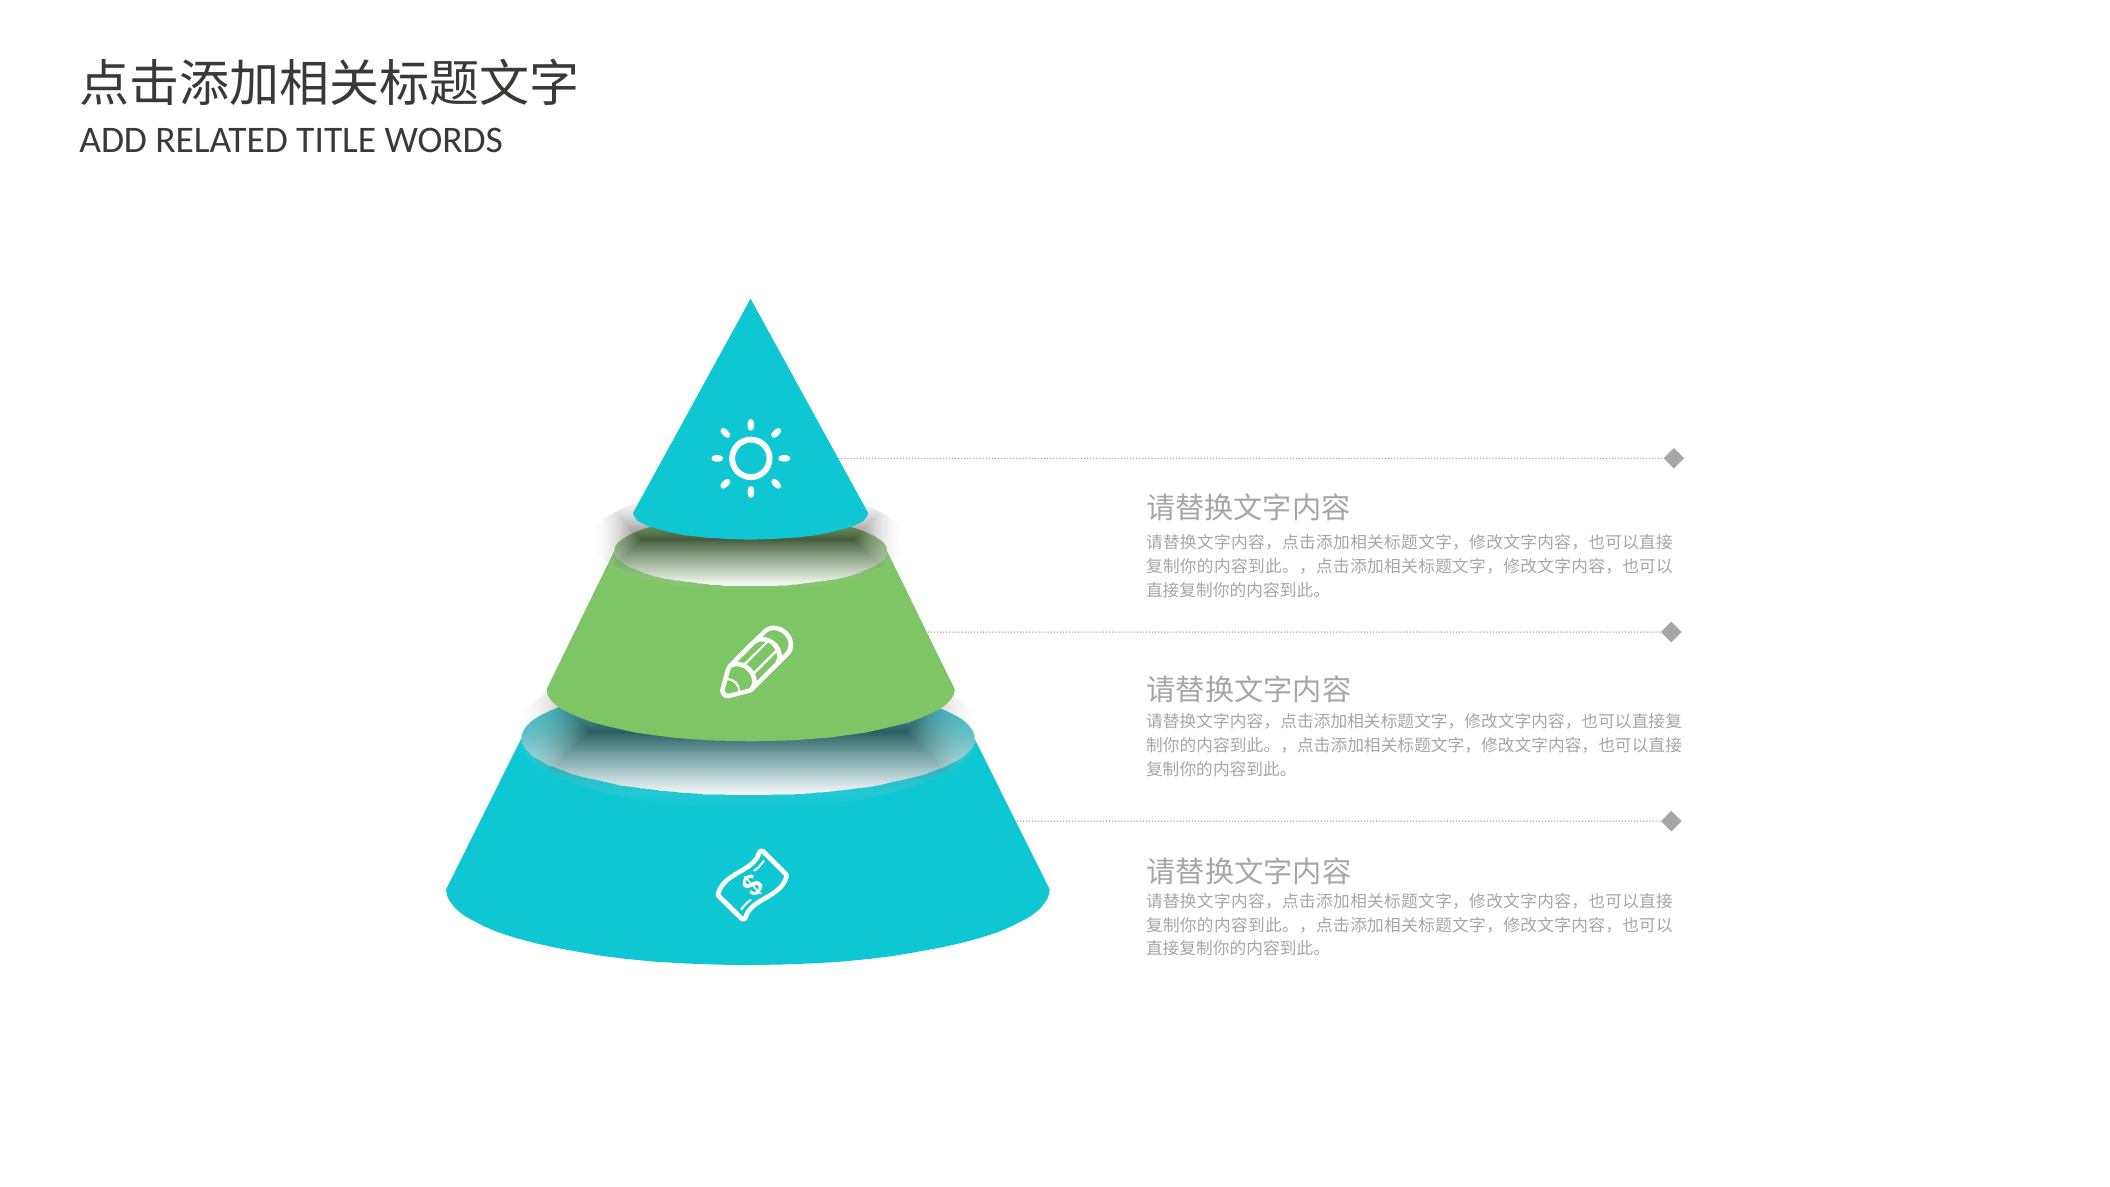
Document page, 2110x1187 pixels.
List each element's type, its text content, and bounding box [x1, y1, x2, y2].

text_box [747, 458, 1674, 822]
text_box 请替换文字内容，点击添加相关标题文字，修改文字内容，也可以直接复制你的内容到此。，点击添加相关标题文字，修改文字内容，也可以直接复制你的内容到此。 [1146, 886, 1674, 959]
text_box [720, 428, 731, 438]
text_box ADD RELATED TITLE WORDS [63, 107, 520, 169]
text_box [646, 298, 838, 488]
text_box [546, 488, 955, 742]
text_box [771, 428, 782, 438]
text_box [715, 848, 790, 922]
text_box 点击添加相关标题文字 [63, 43, 596, 120]
text_box 请替换文字内容 [1146, 846, 1352, 889]
text_box [711, 455, 724, 462]
text_box [720, 478, 731, 488]
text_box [446, 655, 1050, 966]
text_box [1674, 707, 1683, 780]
text_box [747, 418, 755, 431]
text_box [729, 436, 773, 480]
